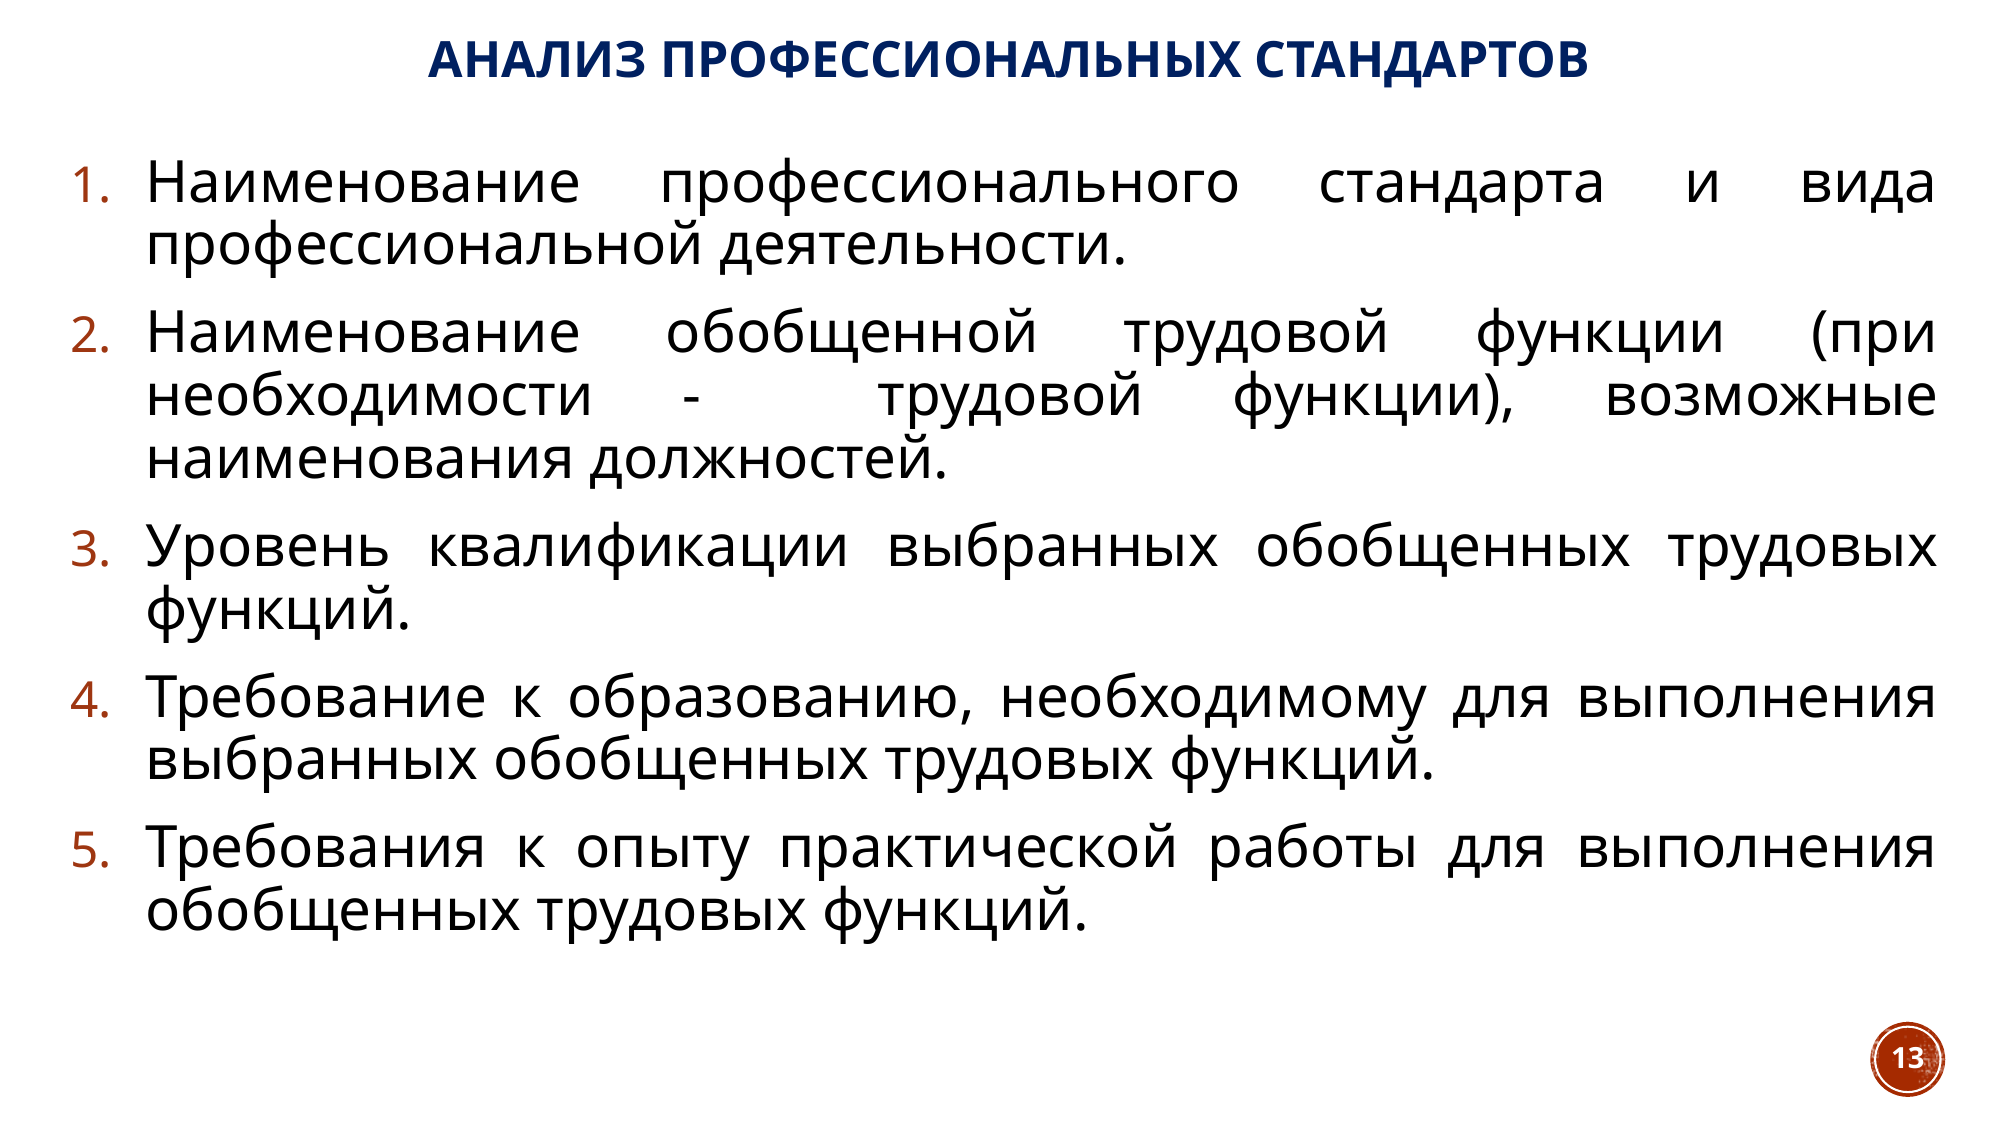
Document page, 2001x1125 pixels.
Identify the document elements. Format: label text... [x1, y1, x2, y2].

title Анализ профессиональных стандартов [184, 0, 1835, 123]
slide_number 13 [1855, 1028, 1961, 1089]
list Наименование профессионального стандарта и вида профессиональной деятельности. Наименование обобщенной трудовой функции (при необходимости - трудовой функции), возможные наименования должностей. Уровень квалификации выбранных обобщенных трудовых функций. Требование к образованию, необходимому для выполнения выбранных обобщенных трудовых функций. Требования к опыту практической работы для выполнения обобщенных трудовых функций. [55, 144, 1953, 984]
